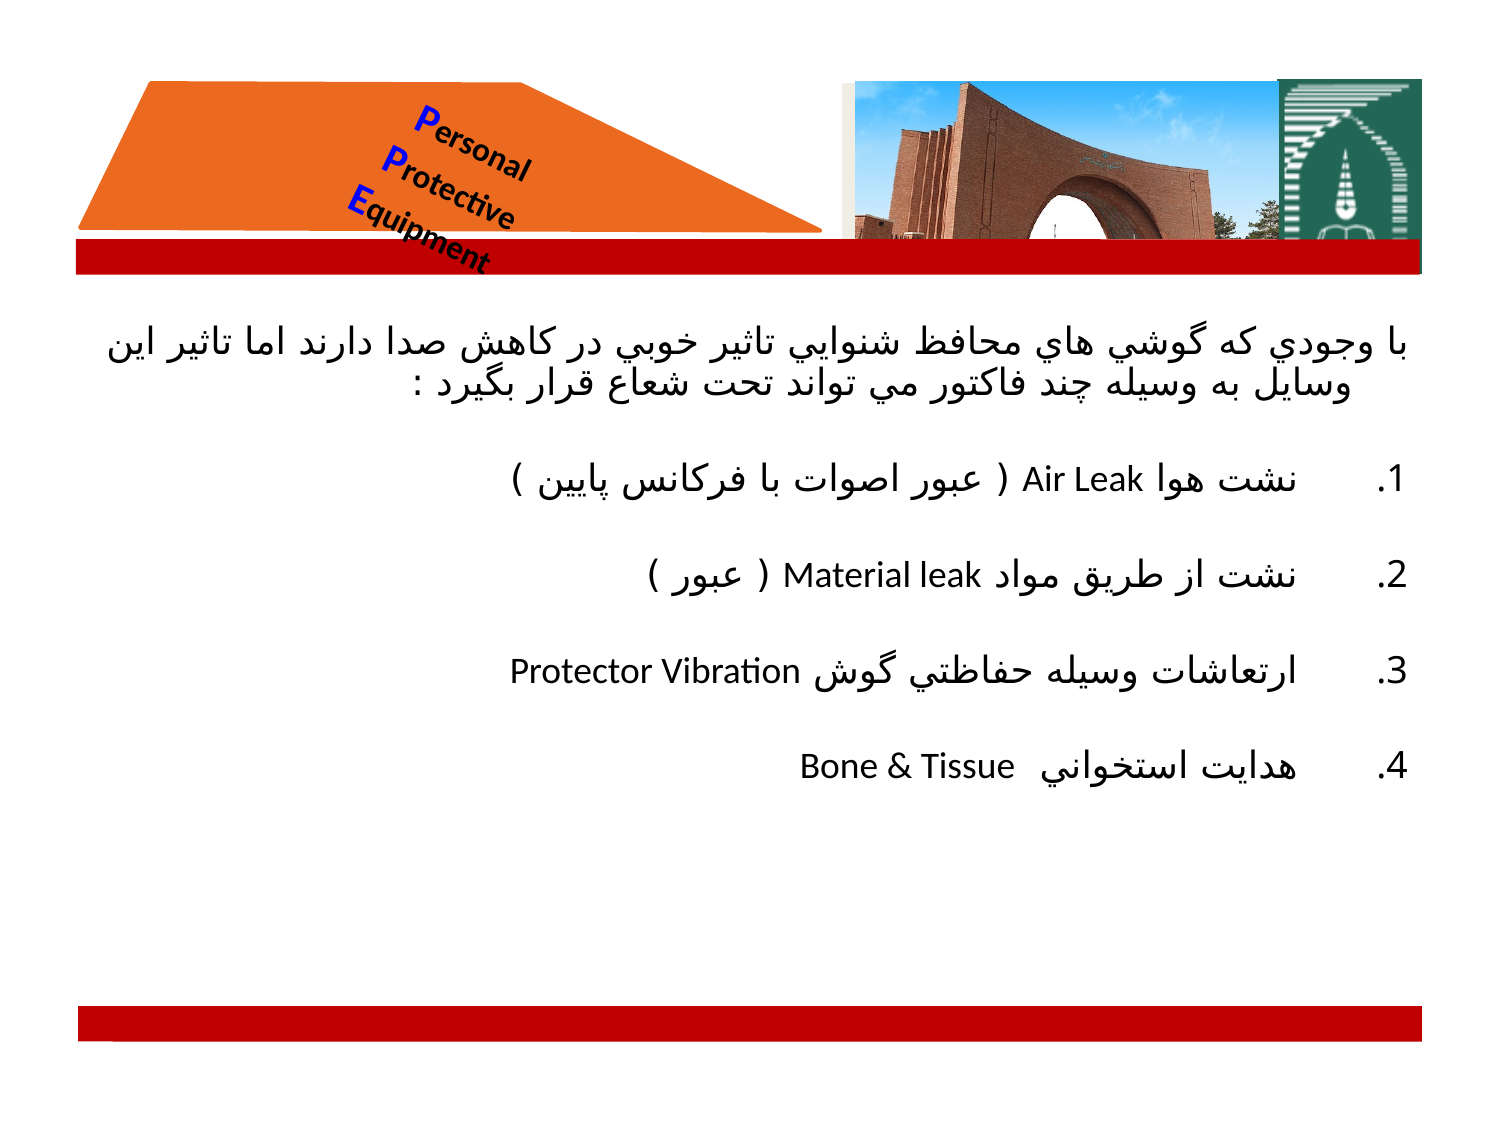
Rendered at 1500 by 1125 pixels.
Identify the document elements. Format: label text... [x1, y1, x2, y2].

list با وجودي كه گوشي هاي محافظ شنوايي تاثير خوبي در كاهش صدا دارند اما تاثير اين وسايل به وسيله چند فاكتور مي تواند تحت شعاع قرار بگيرد : نشت هوا Air Leak ( عبور اصوات با فركانس پايين ) نشت از طريق مواد Material leak ( عبور ) ارتعاشات وسيله حفاظتي گوش Protector Vibration هدايت استخواني Bone & Tissue [75, 262, 1425, 1005]
picture [855, 79, 1422, 262]
